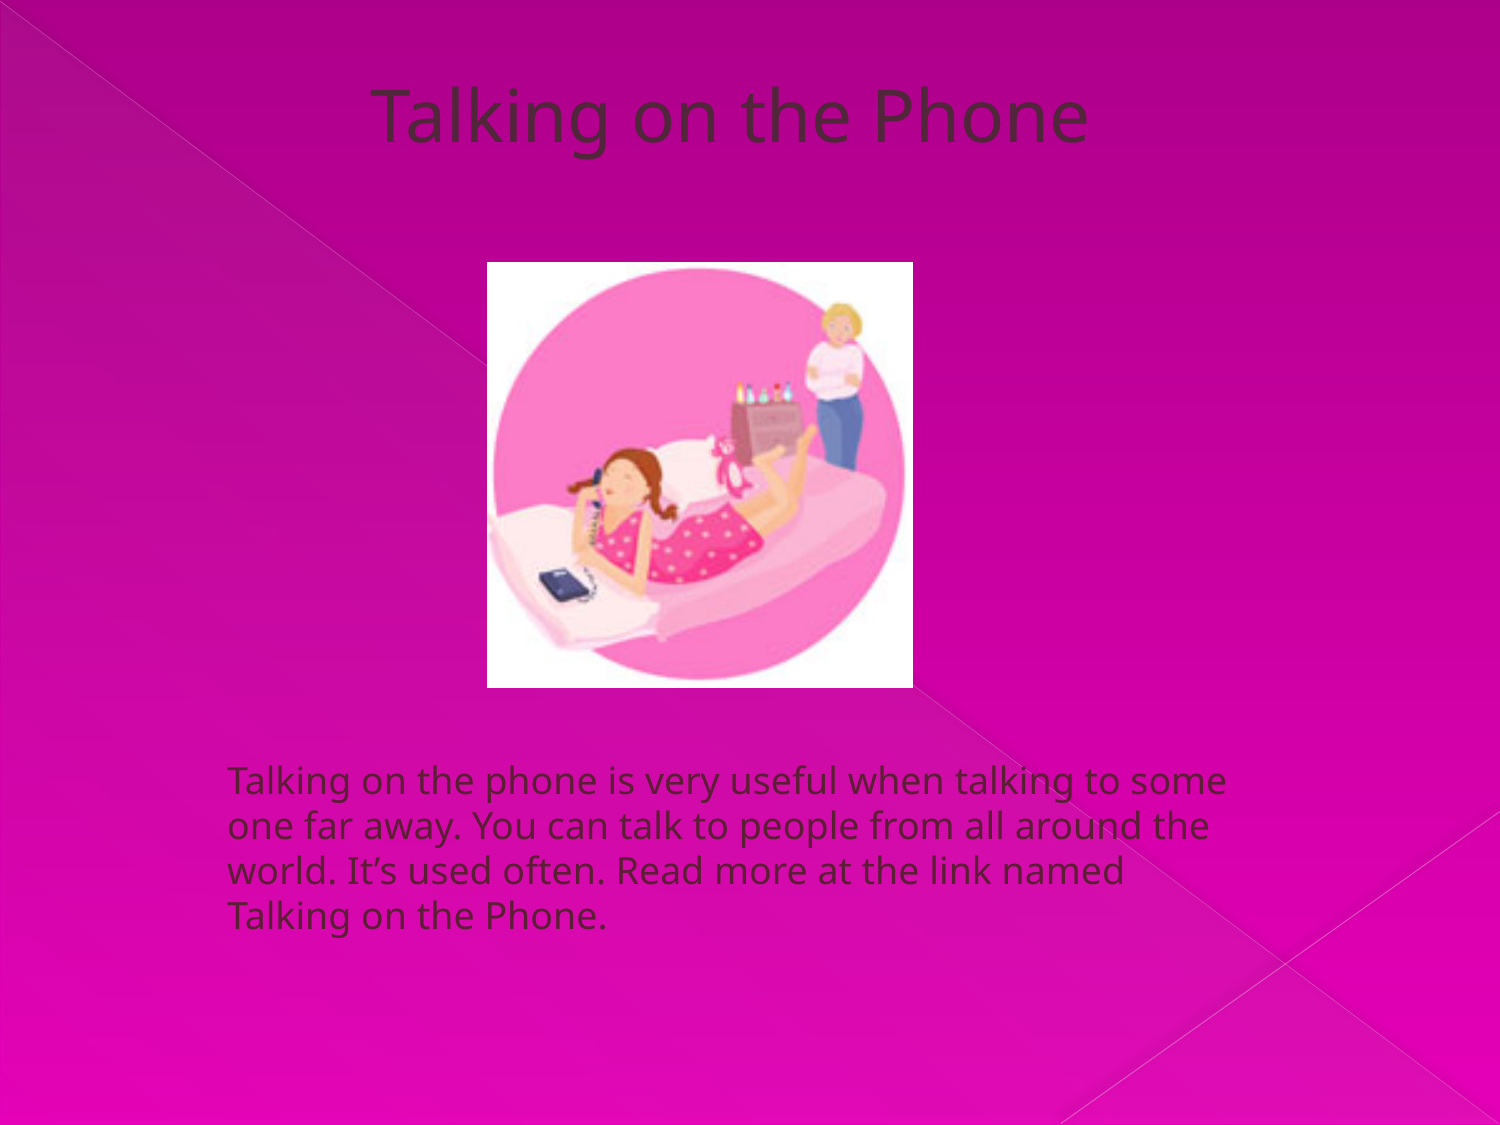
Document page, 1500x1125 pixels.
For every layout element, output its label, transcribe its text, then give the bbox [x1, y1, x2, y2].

text_box Talking on the phone is very useful when talking to some one far away. You can talk to people from all around the world. It’s used often. Read more at the link named Talking on the Phone. [212, 749, 1263, 945]
picture [487, 262, 913, 688]
text_box Talking on the Phone [187, 62, 1275, 165]
